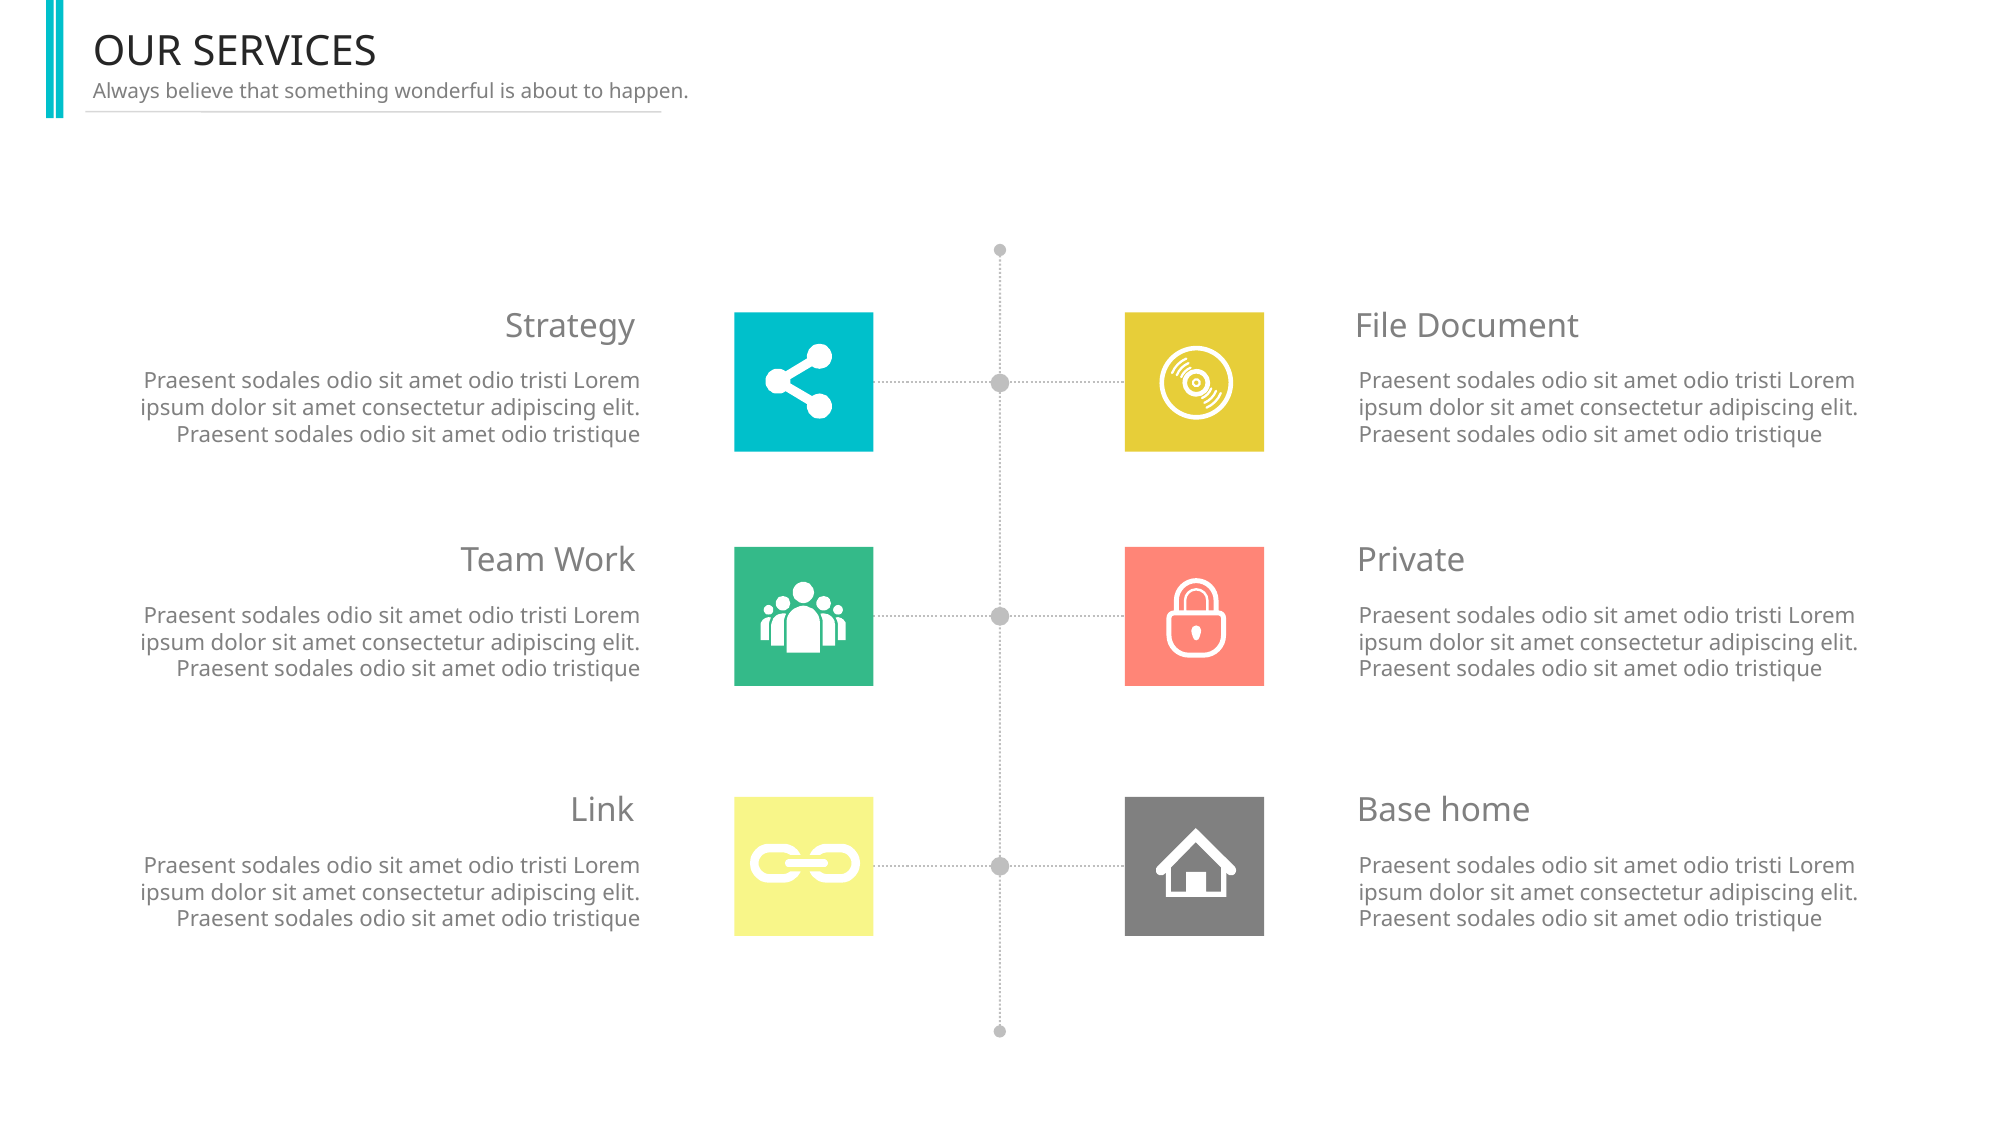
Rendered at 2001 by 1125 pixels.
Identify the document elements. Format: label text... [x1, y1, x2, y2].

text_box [78, 781, 874, 940]
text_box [874, 373, 1124, 393]
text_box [874, 856, 1124, 876]
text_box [1124, 531, 1922, 690]
text_box Always believe that something wonderful is about to happen. [78, 70, 713, 111]
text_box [1124, 296, 1922, 456]
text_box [78, 296, 874, 456]
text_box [46, 0, 64, 119]
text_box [78, 531, 874, 690]
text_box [1124, 781, 1922, 940]
text_box OUR SERVICES [78, 15, 713, 70]
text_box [874, 606, 1124, 626]
